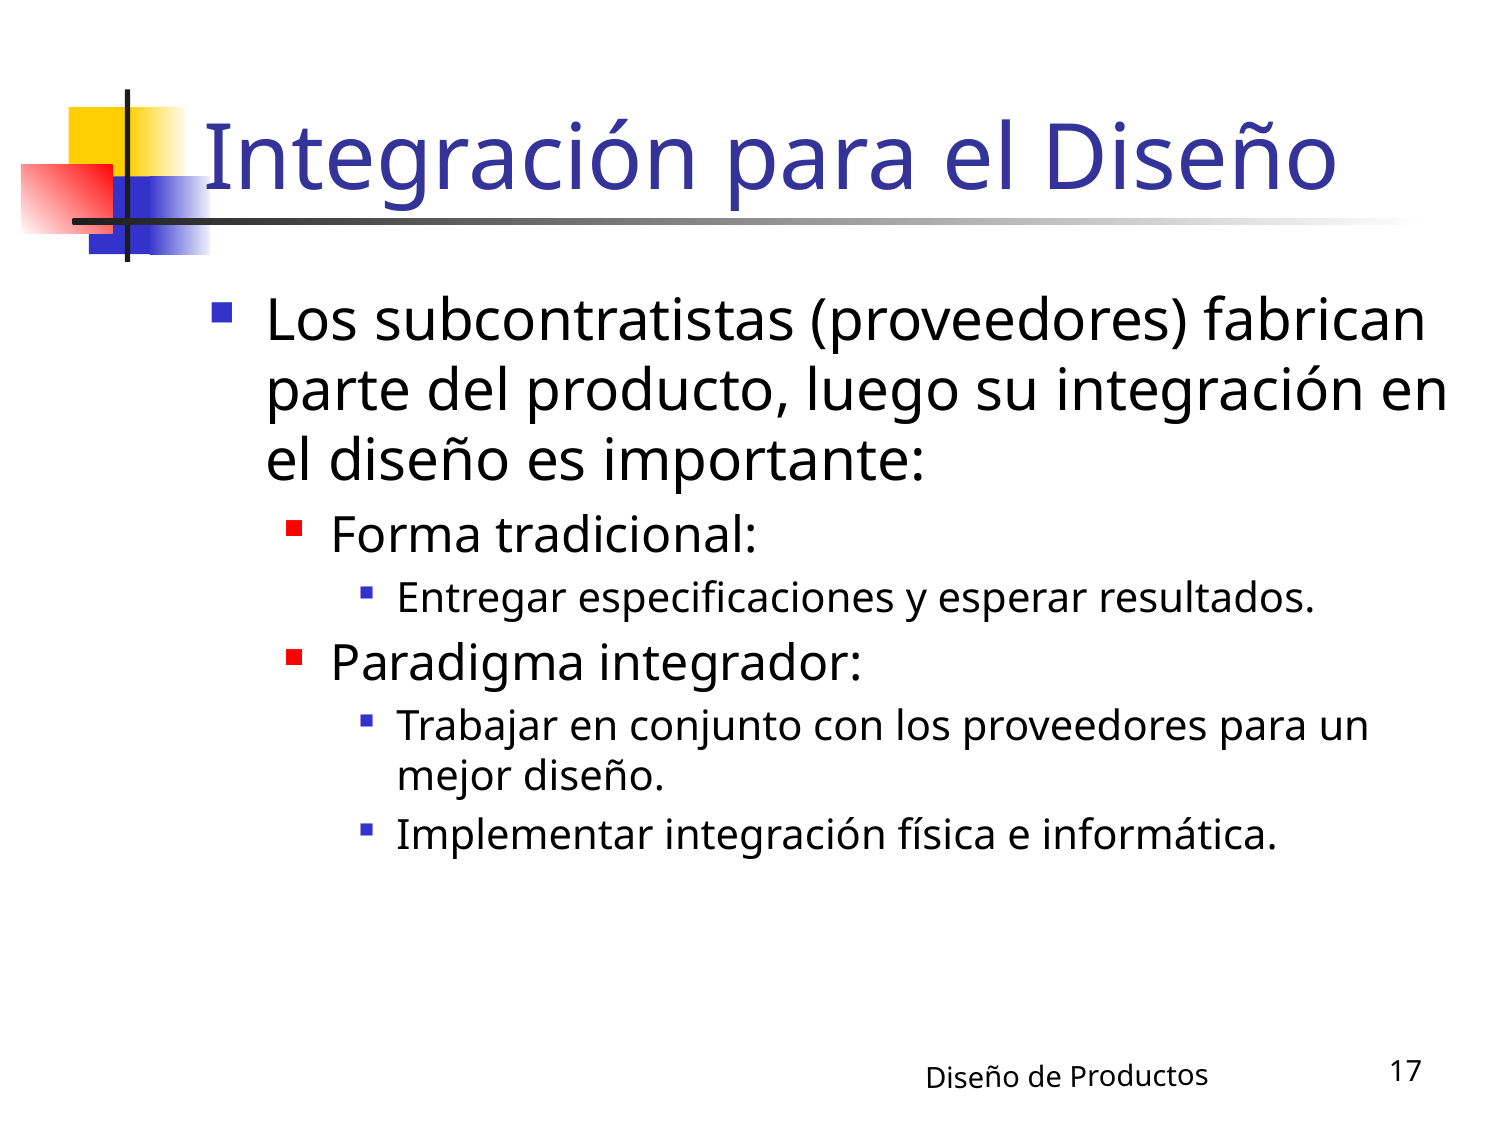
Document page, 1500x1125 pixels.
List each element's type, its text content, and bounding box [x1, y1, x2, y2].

list Los subcontratistas (proveedores) fabrican parte del producto, luego su integración en el diseño es importante: Forma tradicional: Entregar especificaciones y esperar resultados. Paradigma integrador: Trabajar en conjunto con los proveedores para un mejor diseño. Implementar integración física e informática. [193, 274, 1470, 1007]
footer Diseño de Productos [794, 1028, 1422, 1109]
title Integración para el Diseño [188, 27, 1468, 216]
slide_number 17 [1124, 1024, 1438, 1101]
